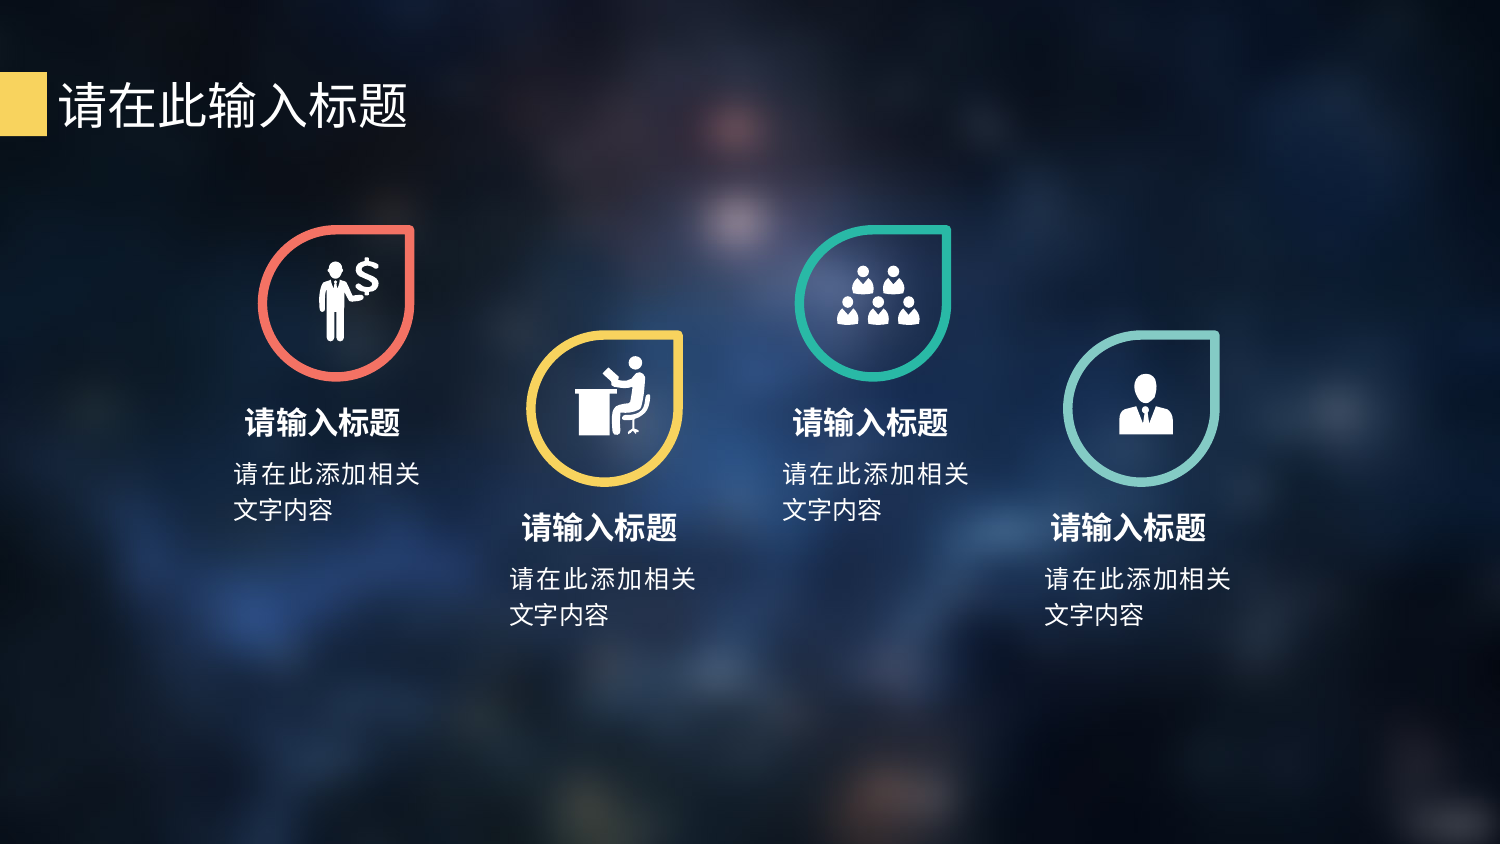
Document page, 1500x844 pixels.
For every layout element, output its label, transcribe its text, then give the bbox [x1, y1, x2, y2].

picture [0, 0, 1500, 844]
text_box 请在此添加相关文字内容 [497, 552, 708, 636]
text_box 请在此添加相关文字内容 [1033, 552, 1244, 636]
text_box 请输入标题 [1038, 502, 1244, 552]
text_box 请输入标题 [510, 502, 715, 552]
text_box 请输入标题 [781, 397, 987, 447]
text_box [799, 229, 947, 378]
text_box 请输入标题 [233, 397, 439, 447]
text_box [530, 334, 679, 483]
text_box 请在此添加相关文字内容 [771, 446, 982, 530]
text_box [1067, 334, 1216, 483]
text_box 请在此添加相关文字内容 [222, 446, 433, 530]
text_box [262, 229, 410, 378]
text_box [0, 71, 410, 137]
